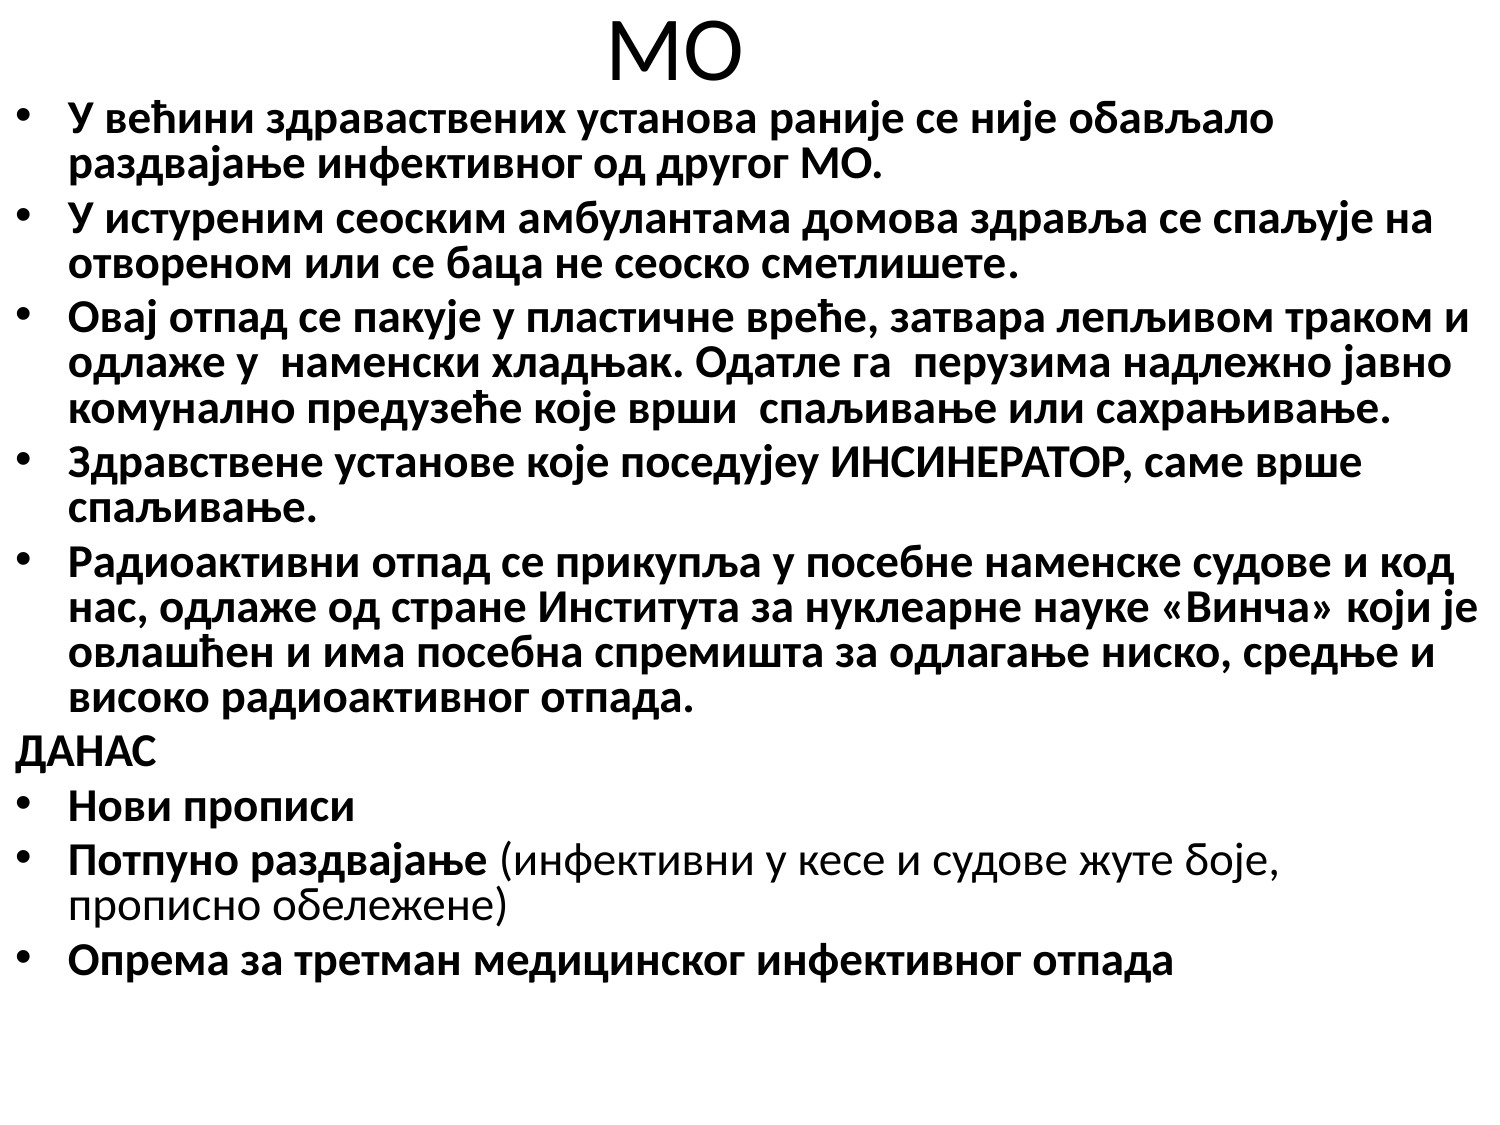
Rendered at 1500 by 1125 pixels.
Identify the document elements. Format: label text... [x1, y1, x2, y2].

list У већини здраваствених установа раније се није обављало раздвајање инфективног од другог МО. У истуреним сеоским амбулантама домова здравља се спаљује на отвореном или се баца не сeоско сметлишете. Овај отпад се пакује у пластичне вреће, затвара лепљивом траком и одлаже у наменски хладњак. Одатле га перузима надлежно јавно комунално предузеће које врши спаљивање или сахрањивање. Здравствене установе које поседујеу ИНСИНЕРАТОР, саме врше спаљивање. Радиоактивни отпад се прикупља у посебне наменске судове и код нас, одлаже од стране Института за нуклеарне науке «Винча» који је овлашћен и има посебна спремишта за одлагање ниско, средње и високо радиоактивног отпада. ДАНАС Нови прописи Потпуно раздвајање (инфективни у кесе и судове жуте боје, прописно обележене) Опрема за третман медицинског инфективног отпада [0, 89, 1500, 1043]
title МО [0, 0, 1351, 89]
